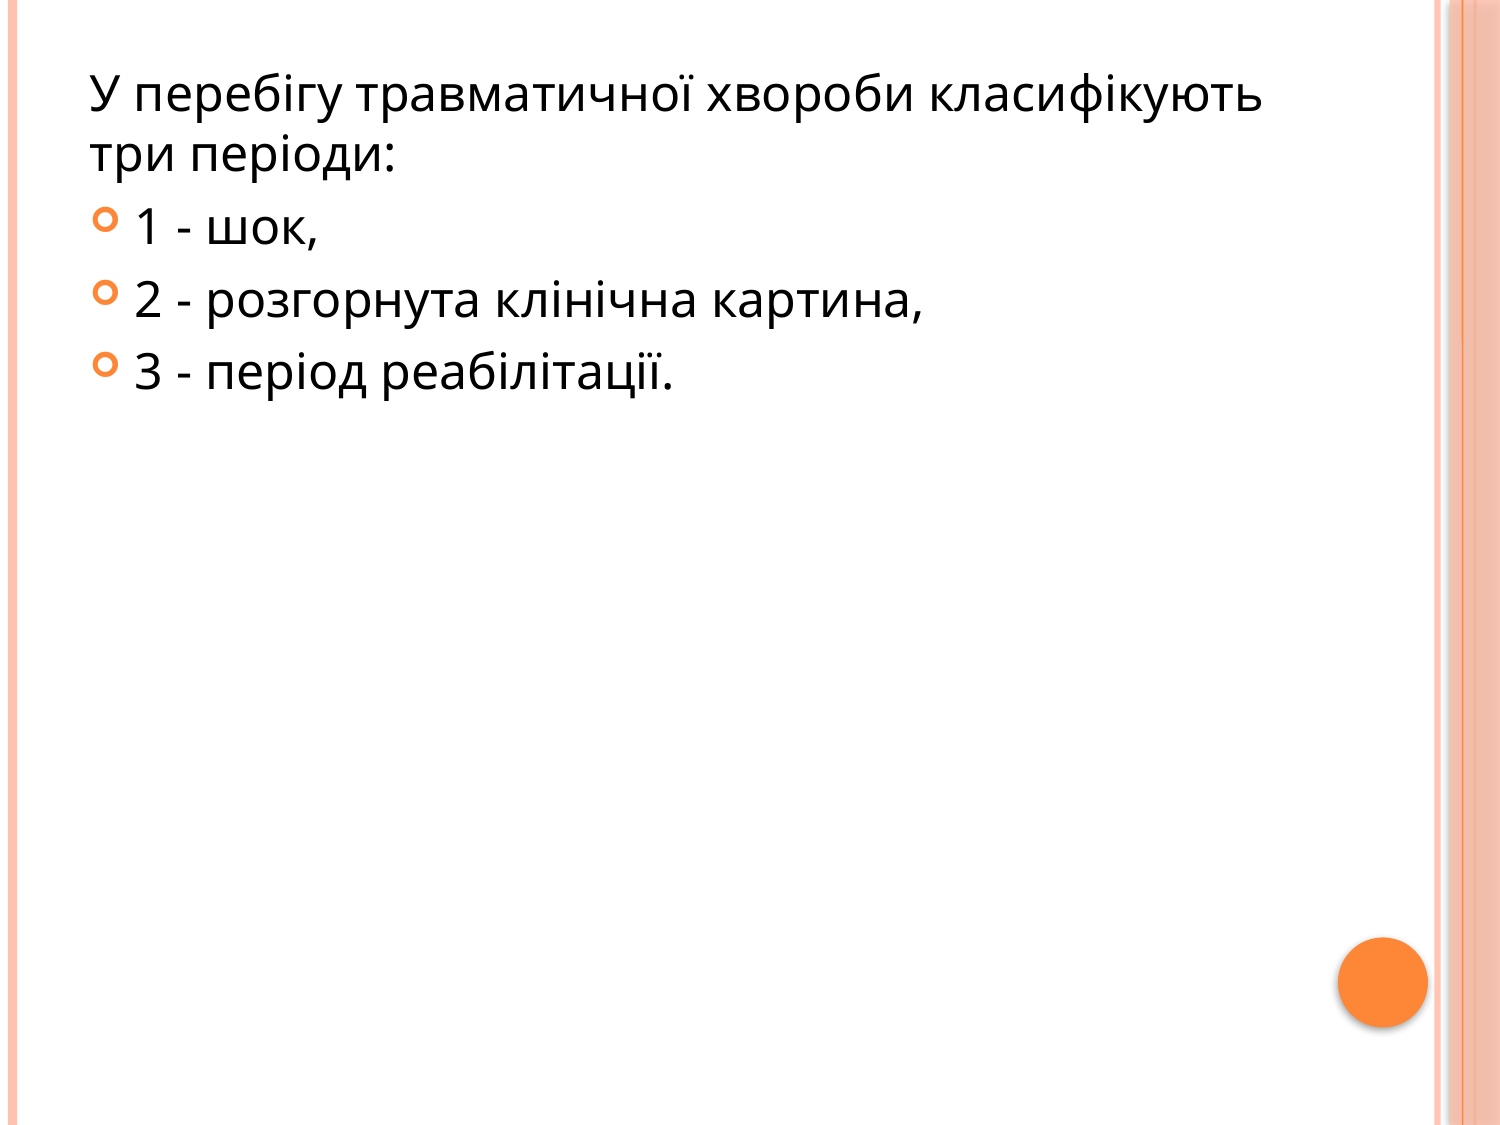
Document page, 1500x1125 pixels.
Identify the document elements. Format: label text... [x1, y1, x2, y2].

list У перебігу травматичної хвороби класифікують три періоди: 1 - шок, 2 - розгорнута клінічна картина, 3 - період реабілітації. [75, 54, 1300, 1062]
